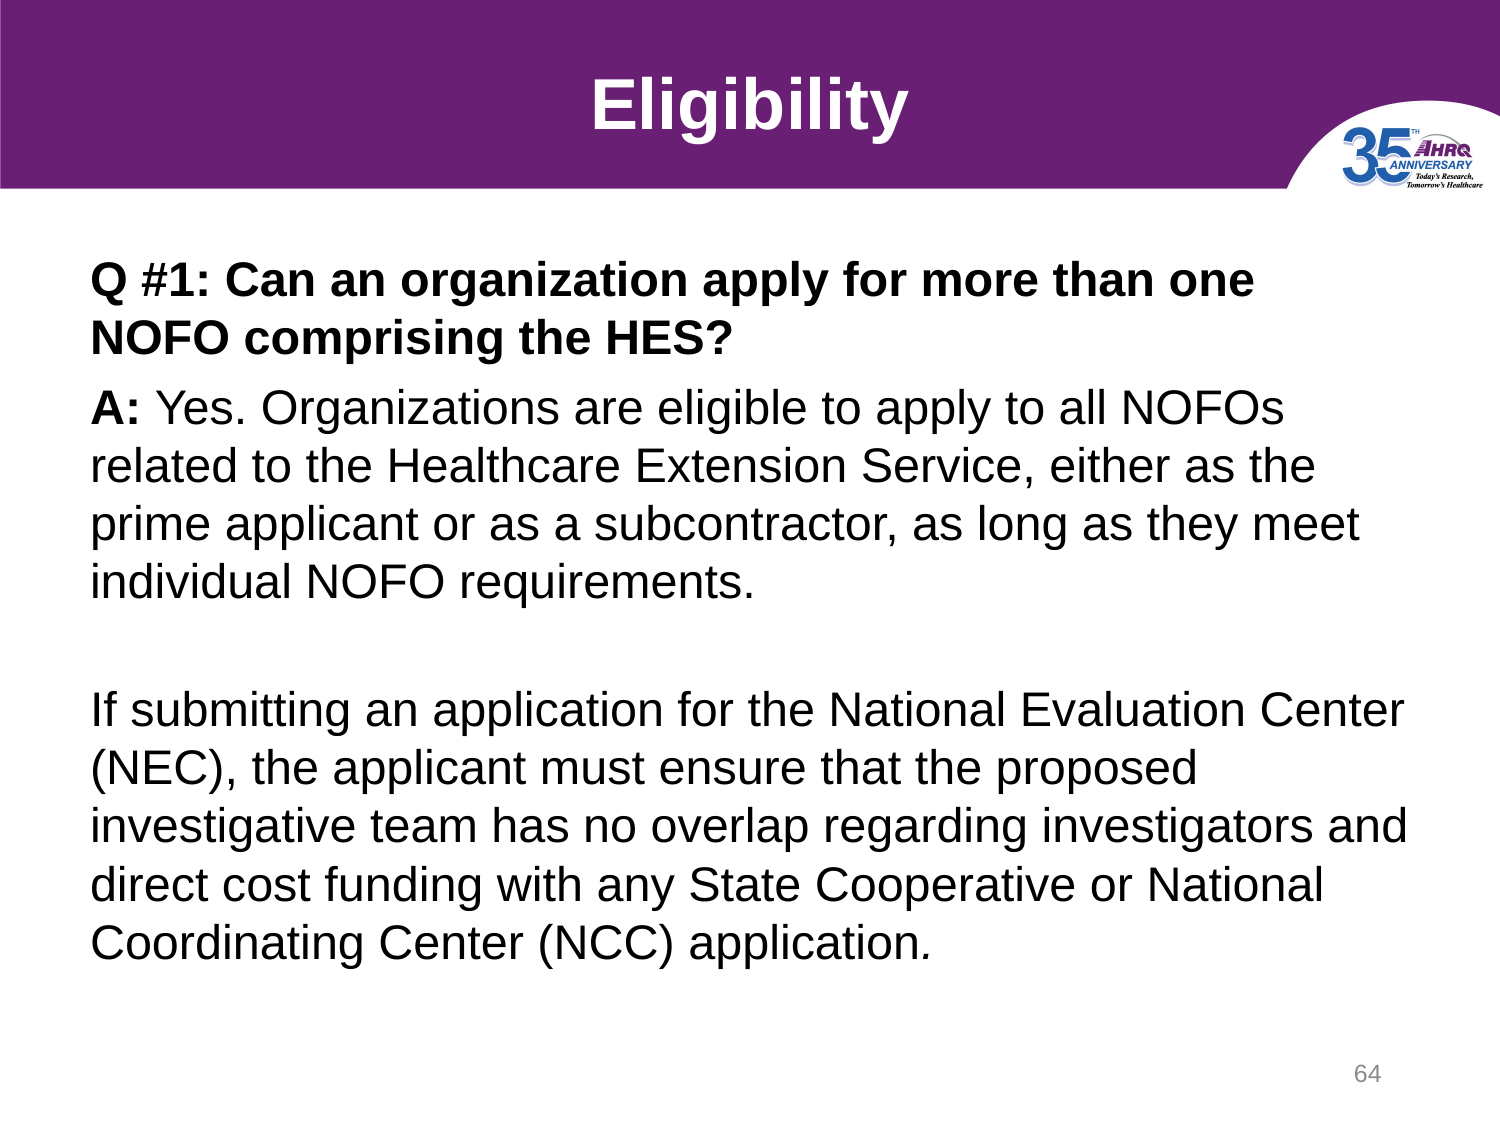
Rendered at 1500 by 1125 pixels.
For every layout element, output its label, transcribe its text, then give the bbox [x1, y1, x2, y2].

slide_number 64 [1059, 1042, 1397, 1103]
list Q #1: Can an organization apply for more than one NOFO comprising the HES? A: Yes. Organizations are eligible to apply to all NOFOs related to the Healthcare Extension Service, either as the prime applicant or as a subcontractor, as long as they meet individual NOFO requirements. If submitting an application for the National Evaluation Center (NEC), the applicant must ensure that the proposed investigative team has no overlap regarding investigators and direct cost funding with any State Cooperative or National Coordinating Center (NCC) application. [75, 240, 1425, 983]
picture [0, 0, 1500, 1125]
title Eligibility [206, 50, 1294, 152]
